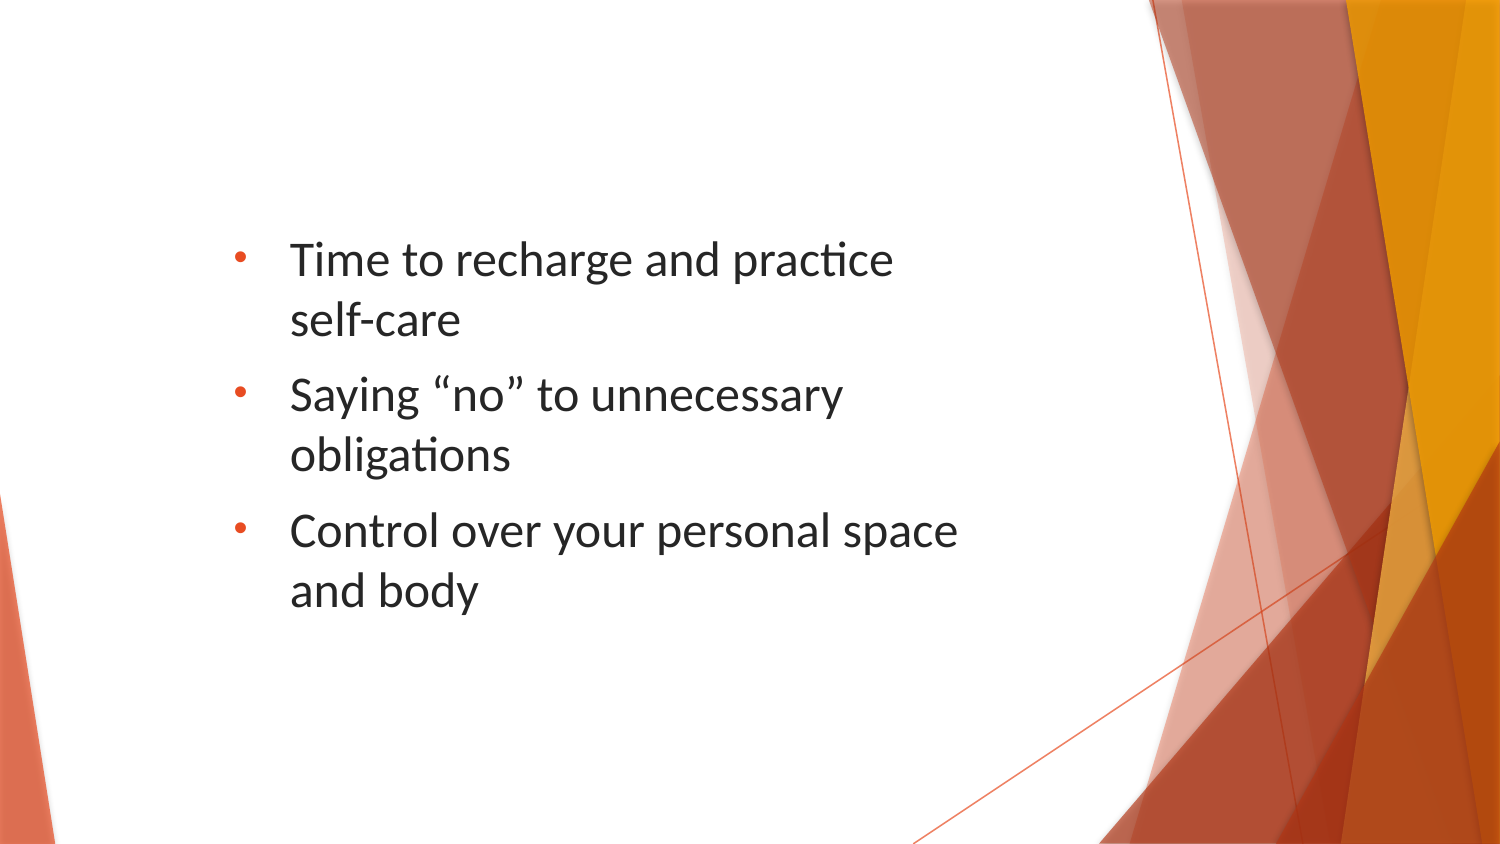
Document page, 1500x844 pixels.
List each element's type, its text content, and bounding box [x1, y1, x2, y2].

list Time to recharge and practice self-care Saying “no” to unnecessary obligations Control over your personal space and body [218, 114, 998, 729]
